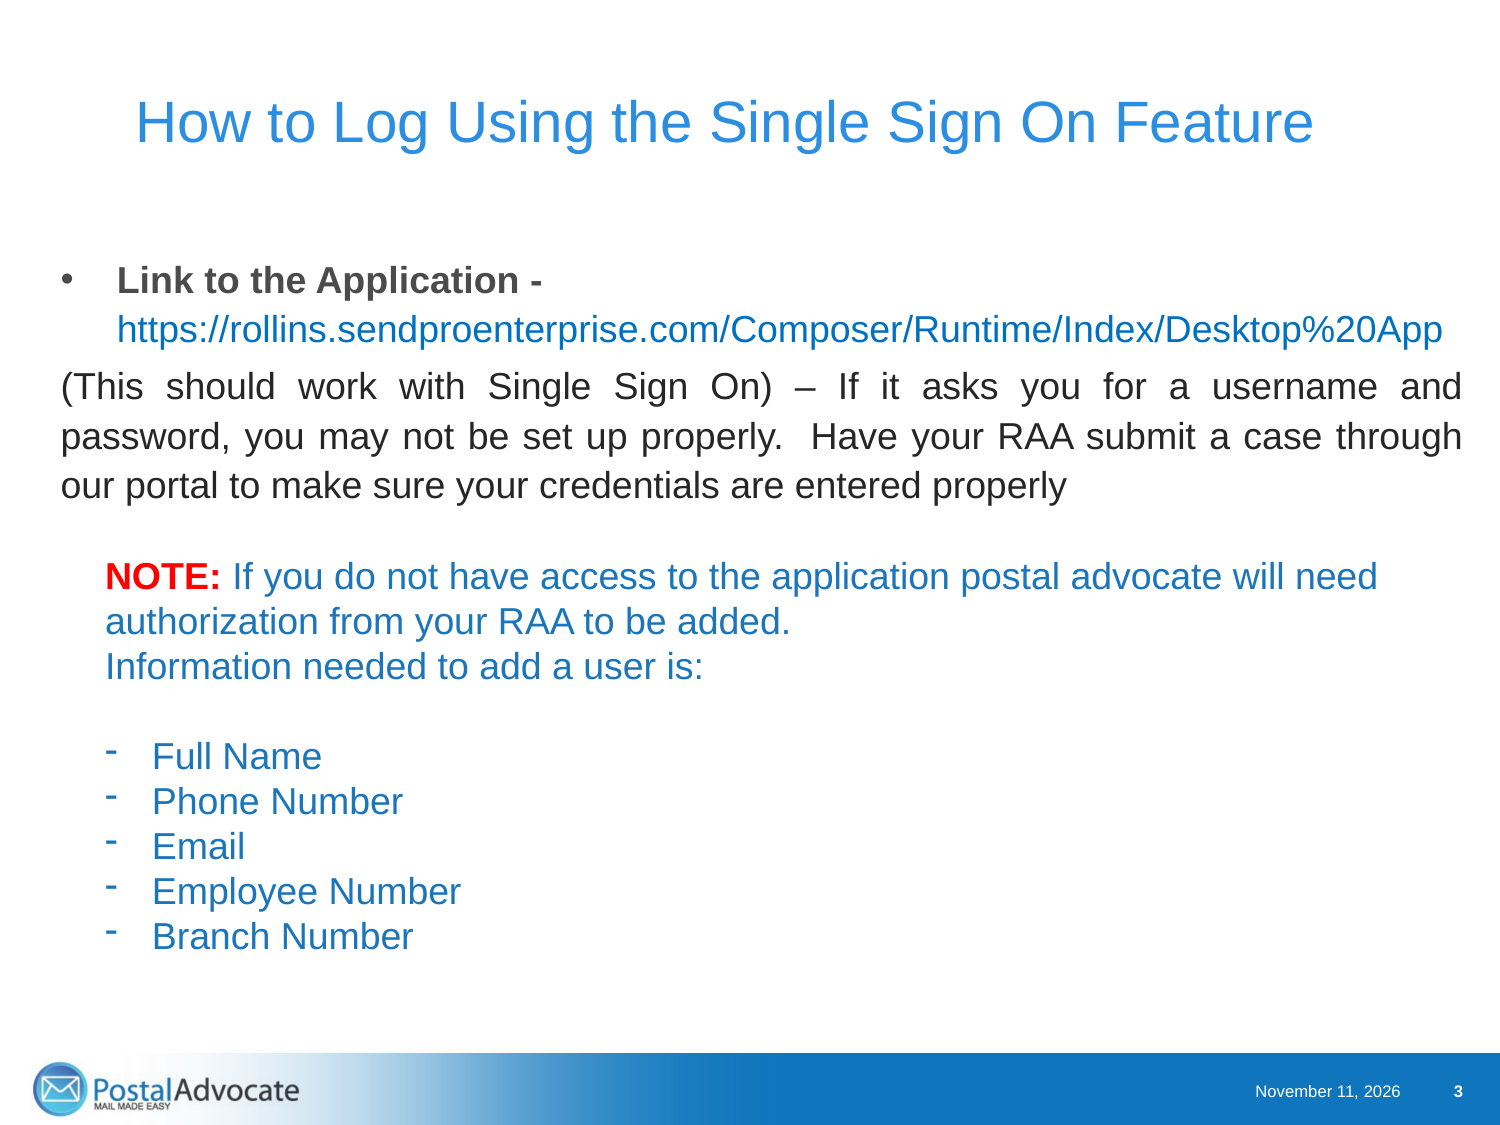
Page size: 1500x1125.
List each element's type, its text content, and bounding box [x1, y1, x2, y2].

text_box NOTE: If you do not have access to the application postal advocate will need authorization from your RAA to be added. Information needed to add a user is: Full Name Phone Number Email Employee Number Branch Number [90, 544, 1410, 1010]
picture [1, 1052, 1500, 1125]
list Link to the Application - https://rollins.sendproenterprise.com/Composer/Runtime/Index/Desktop%20App (This should work with Single Sign On) – If it asks you for a username and password, you may not be set up properly. Have your RAA submit a case through our portal to make sure your credentials are entered properly [45, 243, 1479, 546]
title How to Log Using the Single Sign On Feature [120, 99, 1427, 243]
slide_number 3 [1371, 1067, 1479, 1114]
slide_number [1161, 1067, 1371, 1114]
